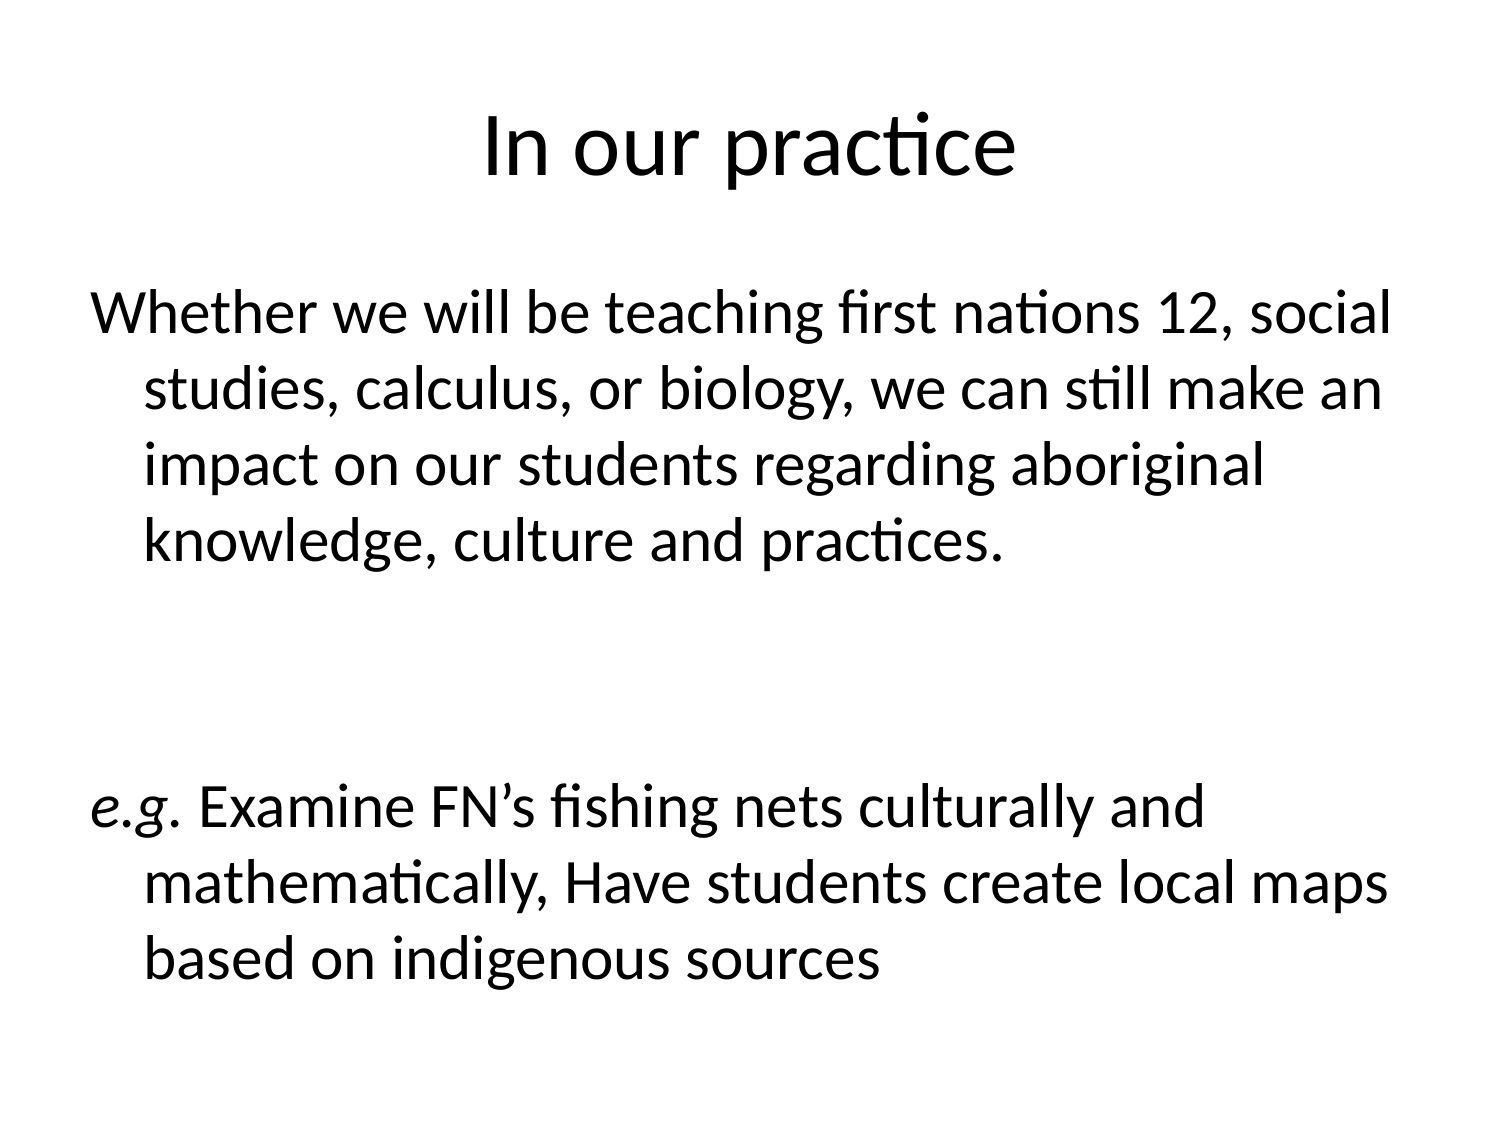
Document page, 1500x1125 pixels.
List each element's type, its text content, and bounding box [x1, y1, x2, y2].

title In our practice [75, 45, 1425, 233]
list Whether we will be teaching first nations 12, social studies, calculus, or biology, we can still make an impact on our students regarding aboriginal knowledge, culture and practices. e.g. Examine FN’s fishing nets culturally and mathematically, Have students create local maps based on indigenous sources [75, 262, 1425, 1005]
